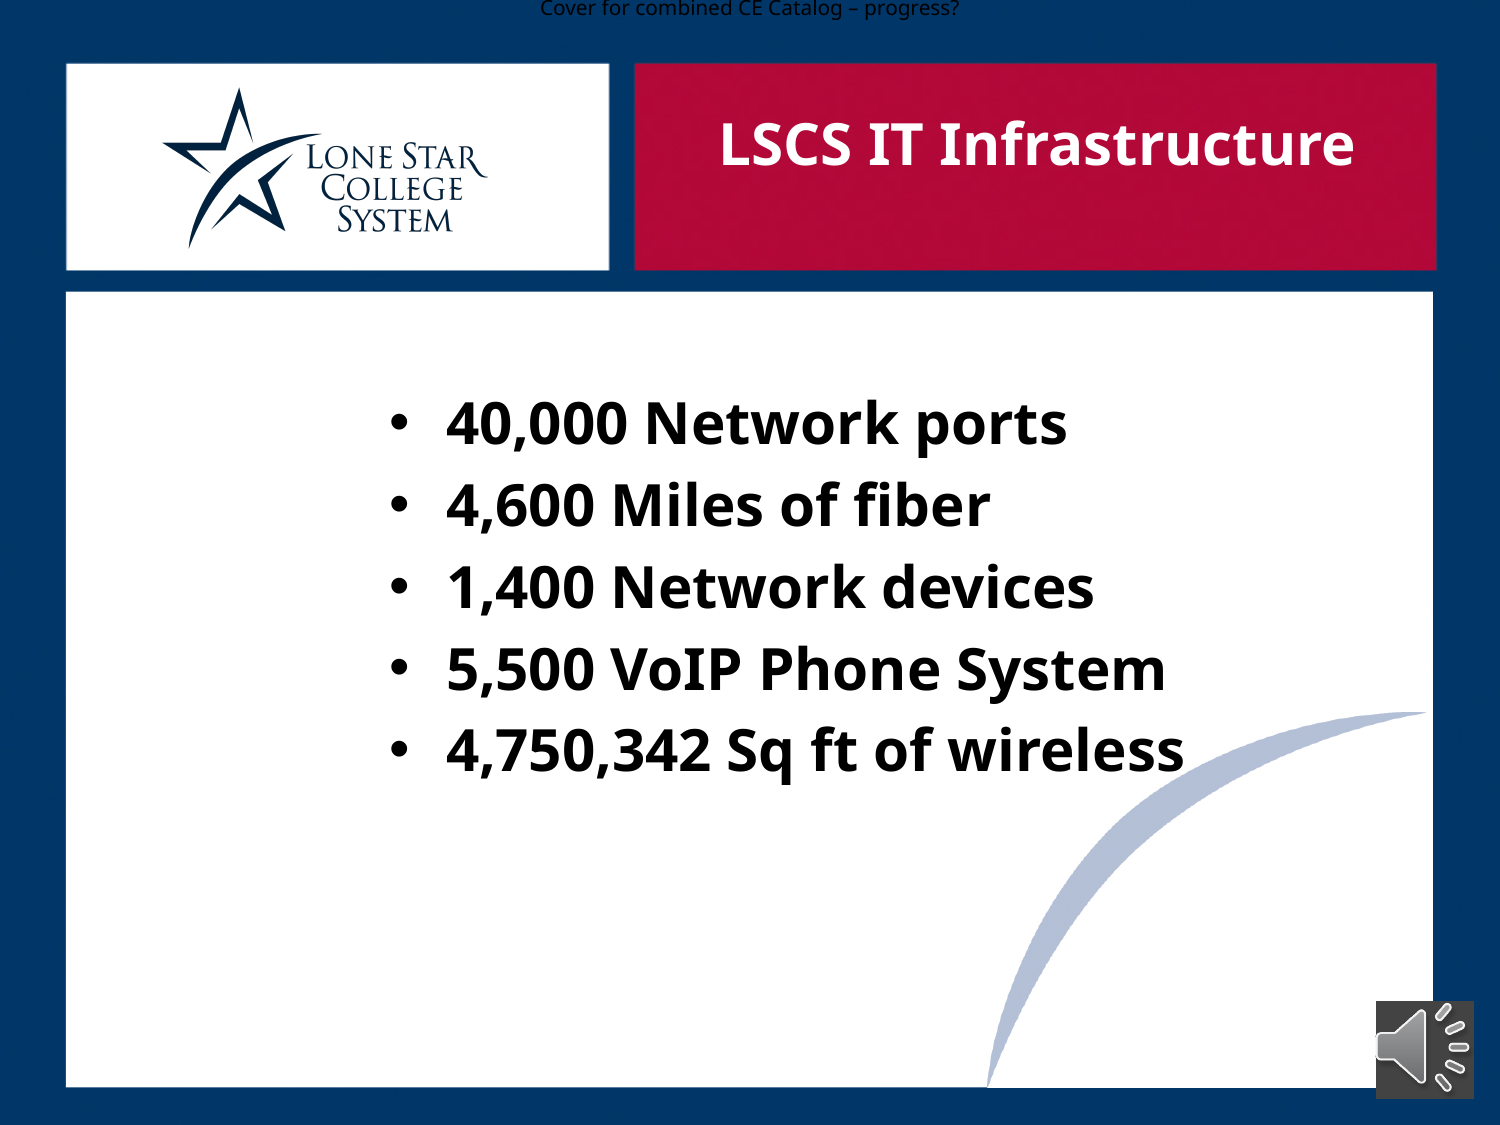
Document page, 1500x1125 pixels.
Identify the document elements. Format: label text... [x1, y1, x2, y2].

text_box LSCS IT Infrastructure [637, 99, 1438, 185]
text_box Cover for combined CE Catalog – progress? [525, 0, 975, 88]
text_box 40,000 Network ports 4,600 Miles of fiber 1,400 Network devices 5,500 VoIP Phone System 4,750,342 Sq ft of wireless [374, 379, 1350, 791]
picture [0, 0, 1500, 1125]
